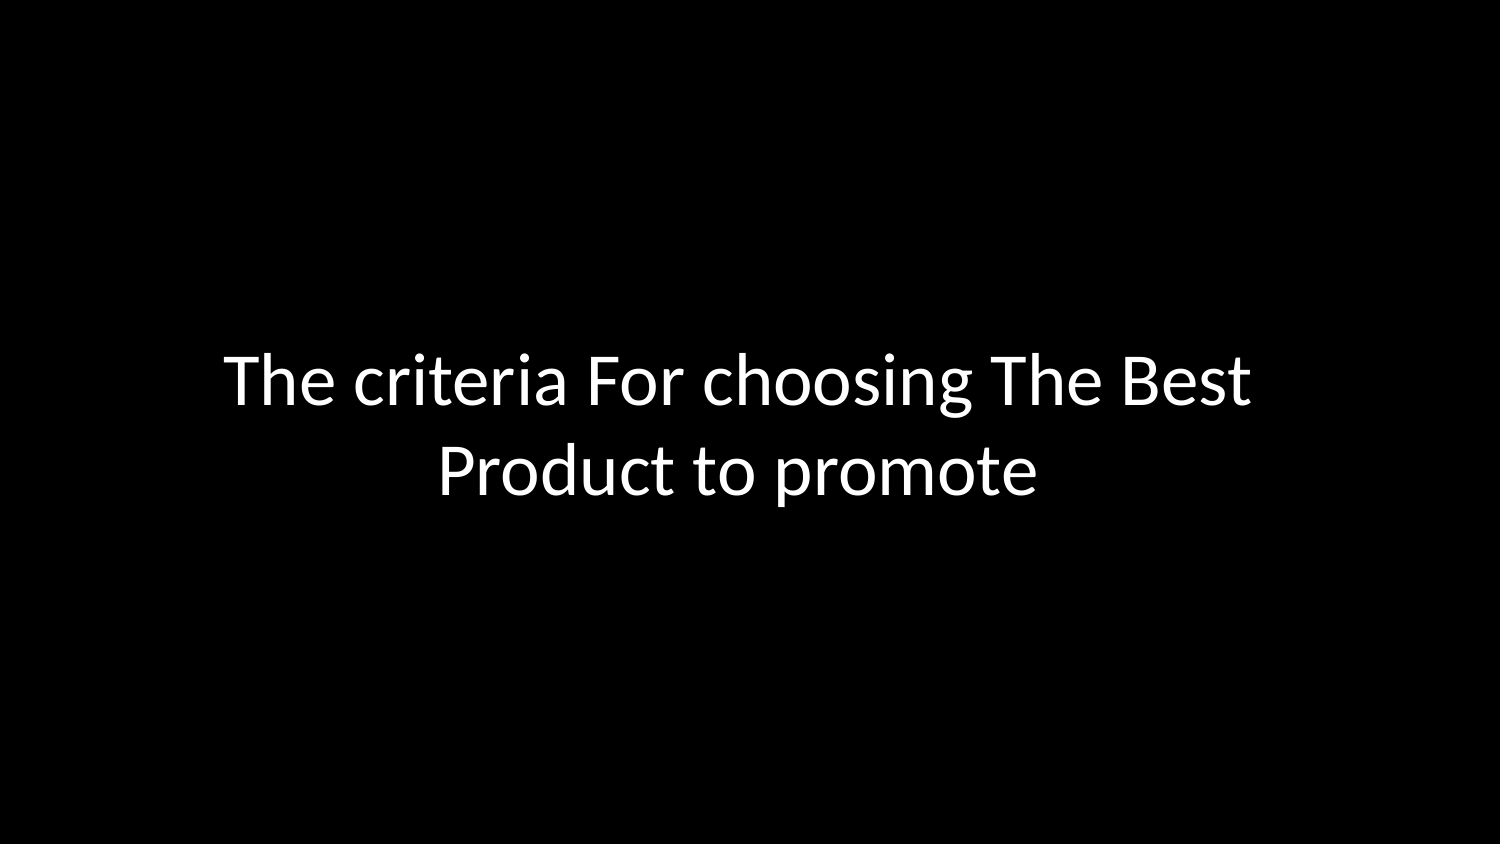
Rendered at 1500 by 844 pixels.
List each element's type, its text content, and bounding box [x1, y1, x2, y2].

title The criteria For choosing The Best Product to promote [147, 256, 1329, 585]
